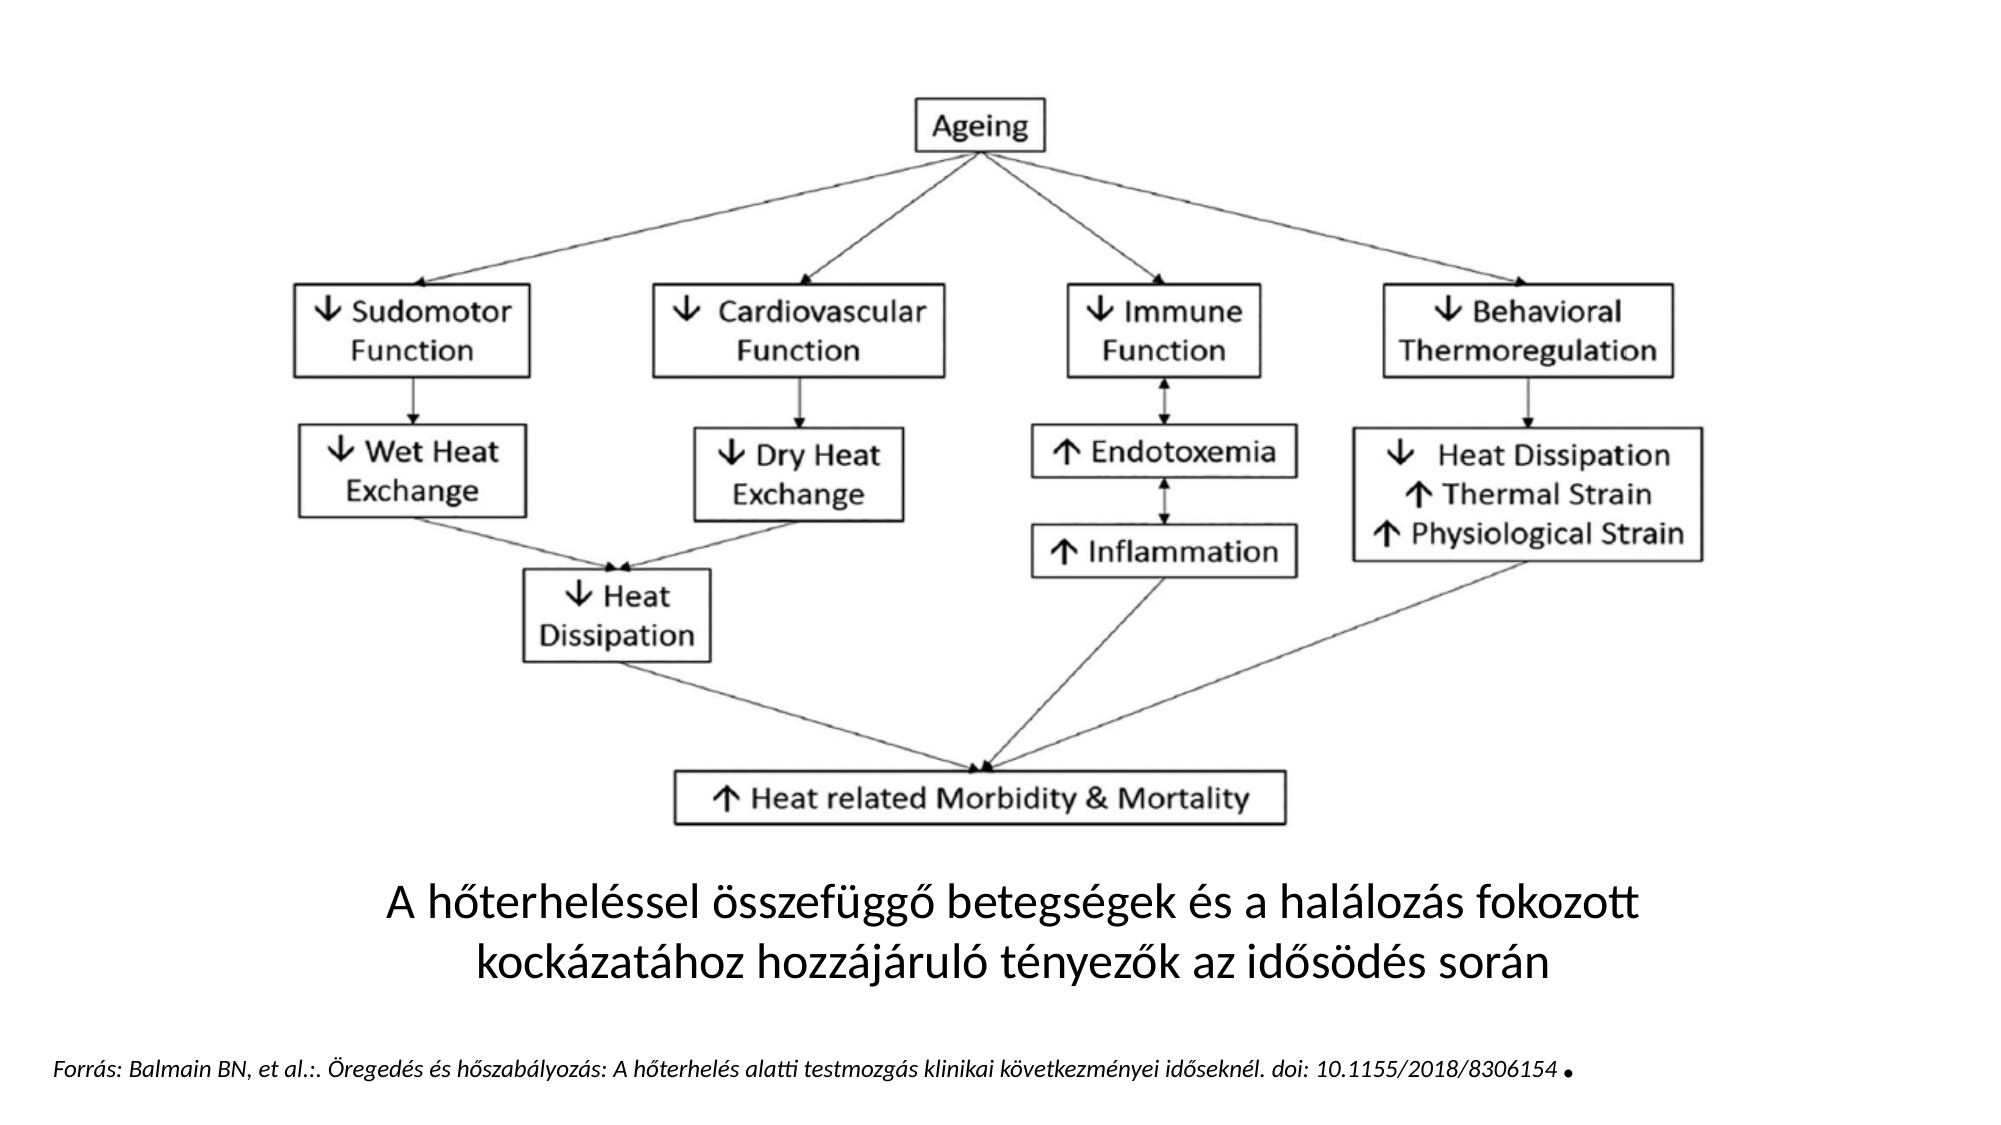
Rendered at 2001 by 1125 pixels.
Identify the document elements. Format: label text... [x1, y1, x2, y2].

text_box Forrás: Balmain BN, et al.:. Öregedés és hőszabályozás: A hőterhelés alatti testmozgás klinikai következményei időseknél. doi: 10.1155/2018/8306154. [38, 1003, 2000, 1098]
picture [174, 73, 1822, 856]
text_box A hőterheléssel összefüggő betegségek és a halálozás fokozott kockázatához hozzájáruló tényezők az idősödés során [243, 860, 1785, 996]
